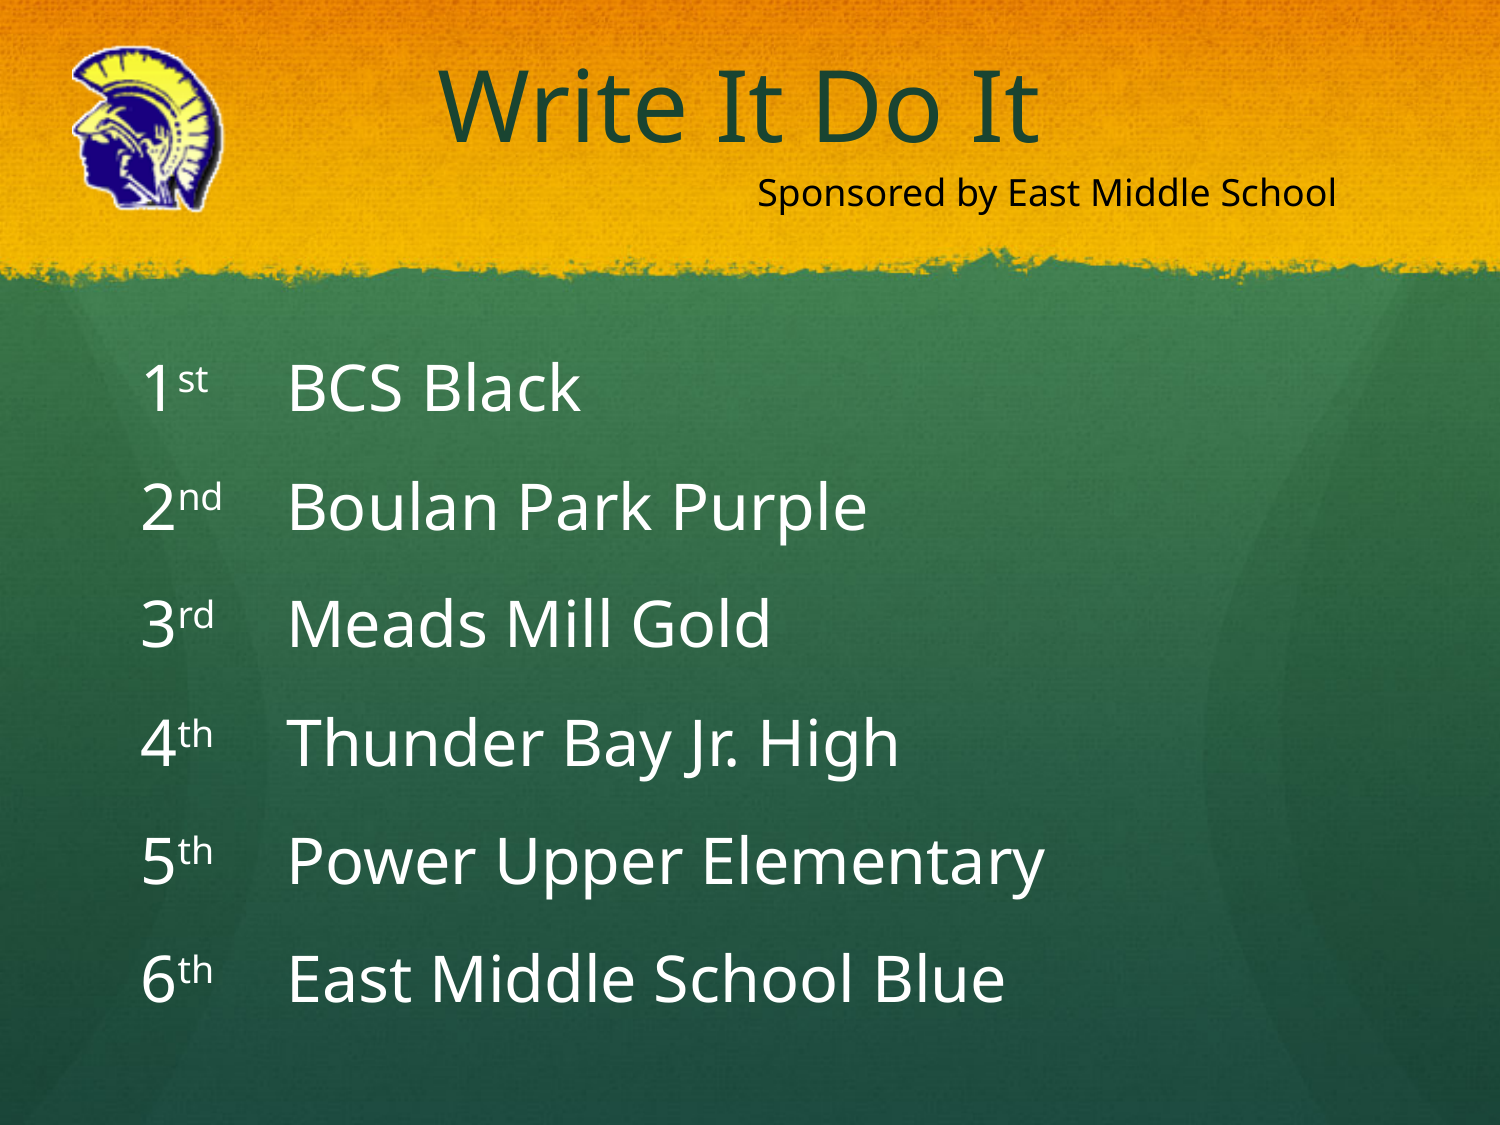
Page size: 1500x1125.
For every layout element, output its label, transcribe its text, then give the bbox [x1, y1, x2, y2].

list 1st BCS Black 2nd Boulan Park Purple 3rd Meads Mill Gold 4th Thunder Bay Jr. High 5th Power Upper Elementary 6th East Middle School Blue [125, 339, 1375, 1026]
text_box Sponsored by East Middle School [695, 161, 1353, 222]
picture [0, 0, 1500, 1125]
title Write It Do It [125, 13, 1353, 193]
